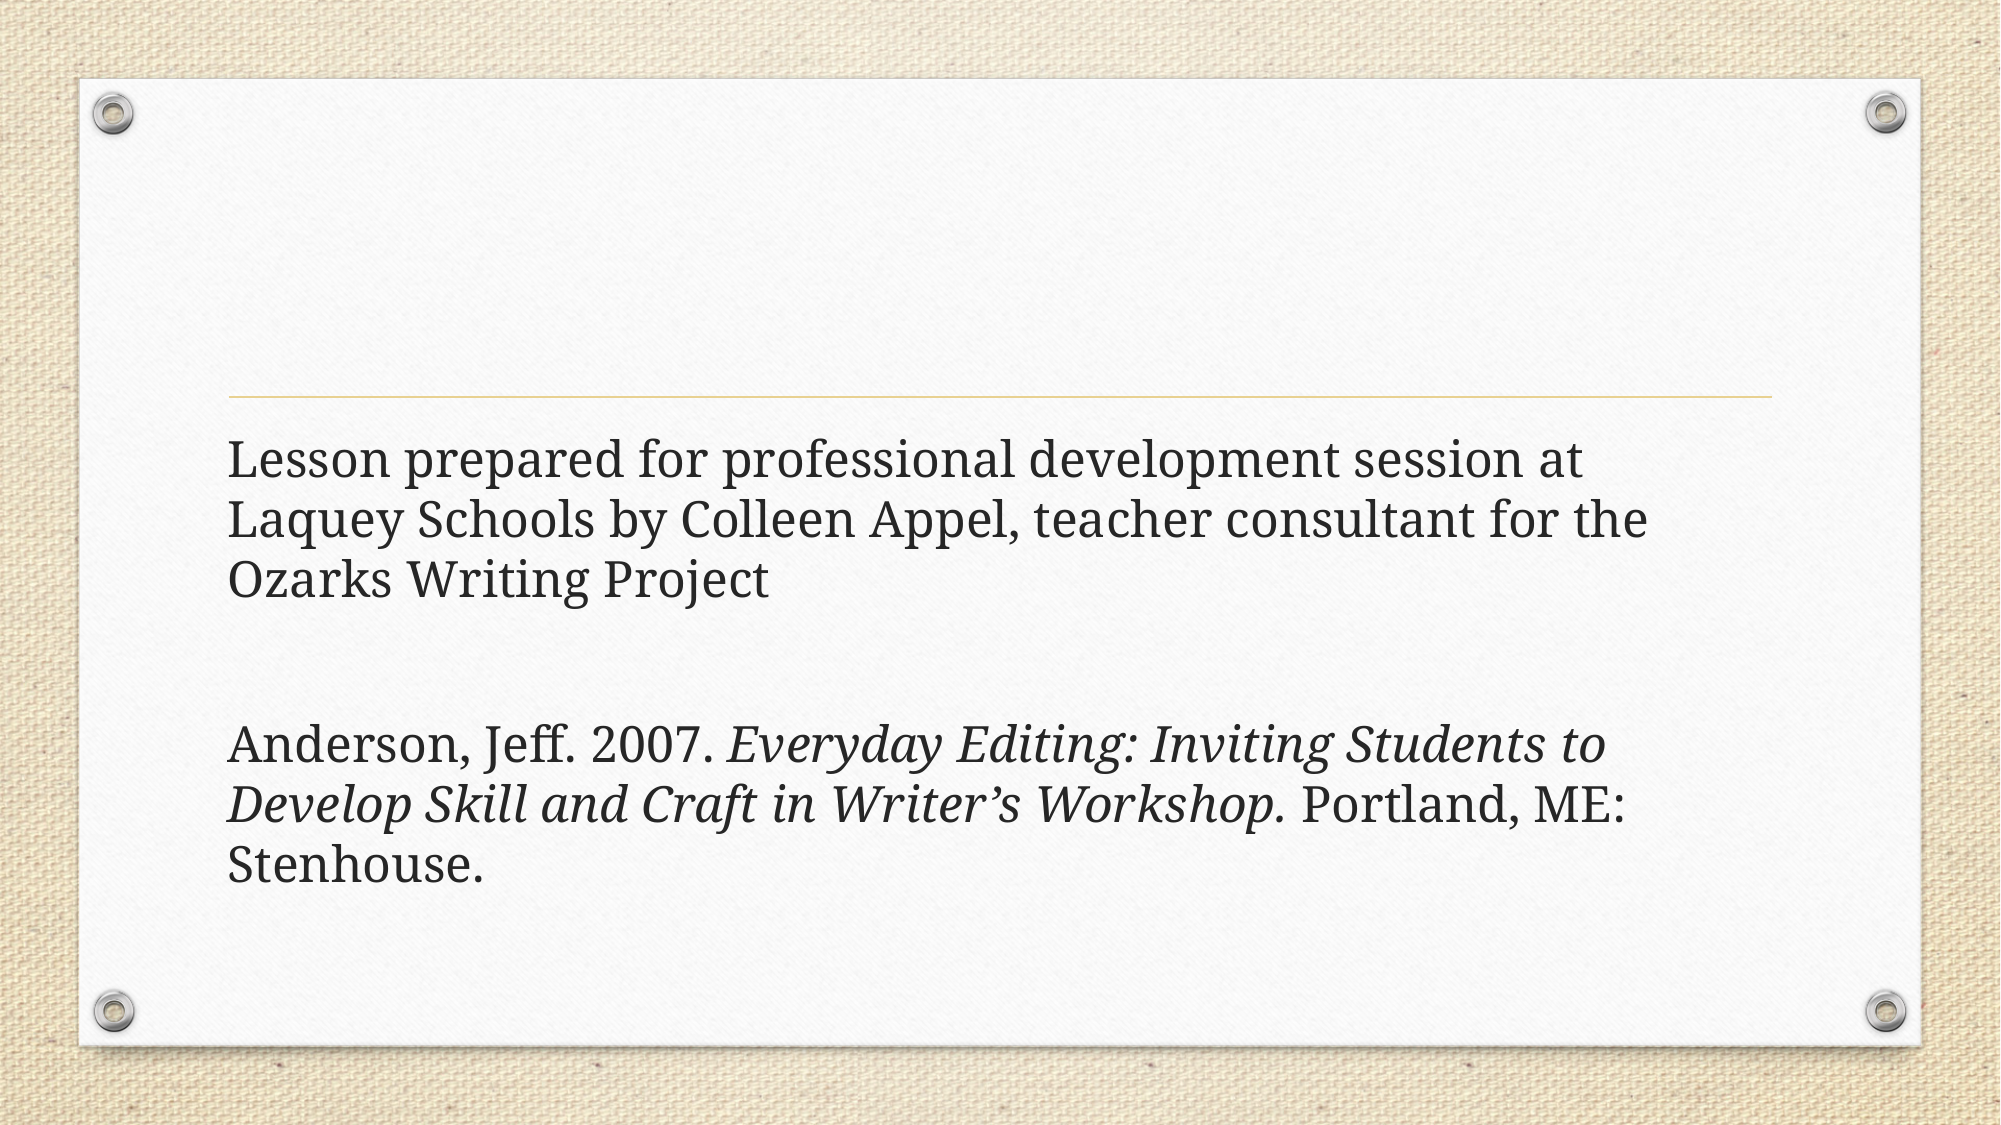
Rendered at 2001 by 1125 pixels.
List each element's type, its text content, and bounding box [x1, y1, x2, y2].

picture [0, 0, 2001, 1125]
list Lesson prepared for professional development session at Laquey Schools by Colleen Appel, teacher consultant for the Ozarks Writing Project Anderson, Jeff. 2007. Everyday Editing: Inviting Students to Develop Skill and Craft in Writer’s Workshop. Portland, ME: Stenhouse. [212, 419, 1788, 964]
